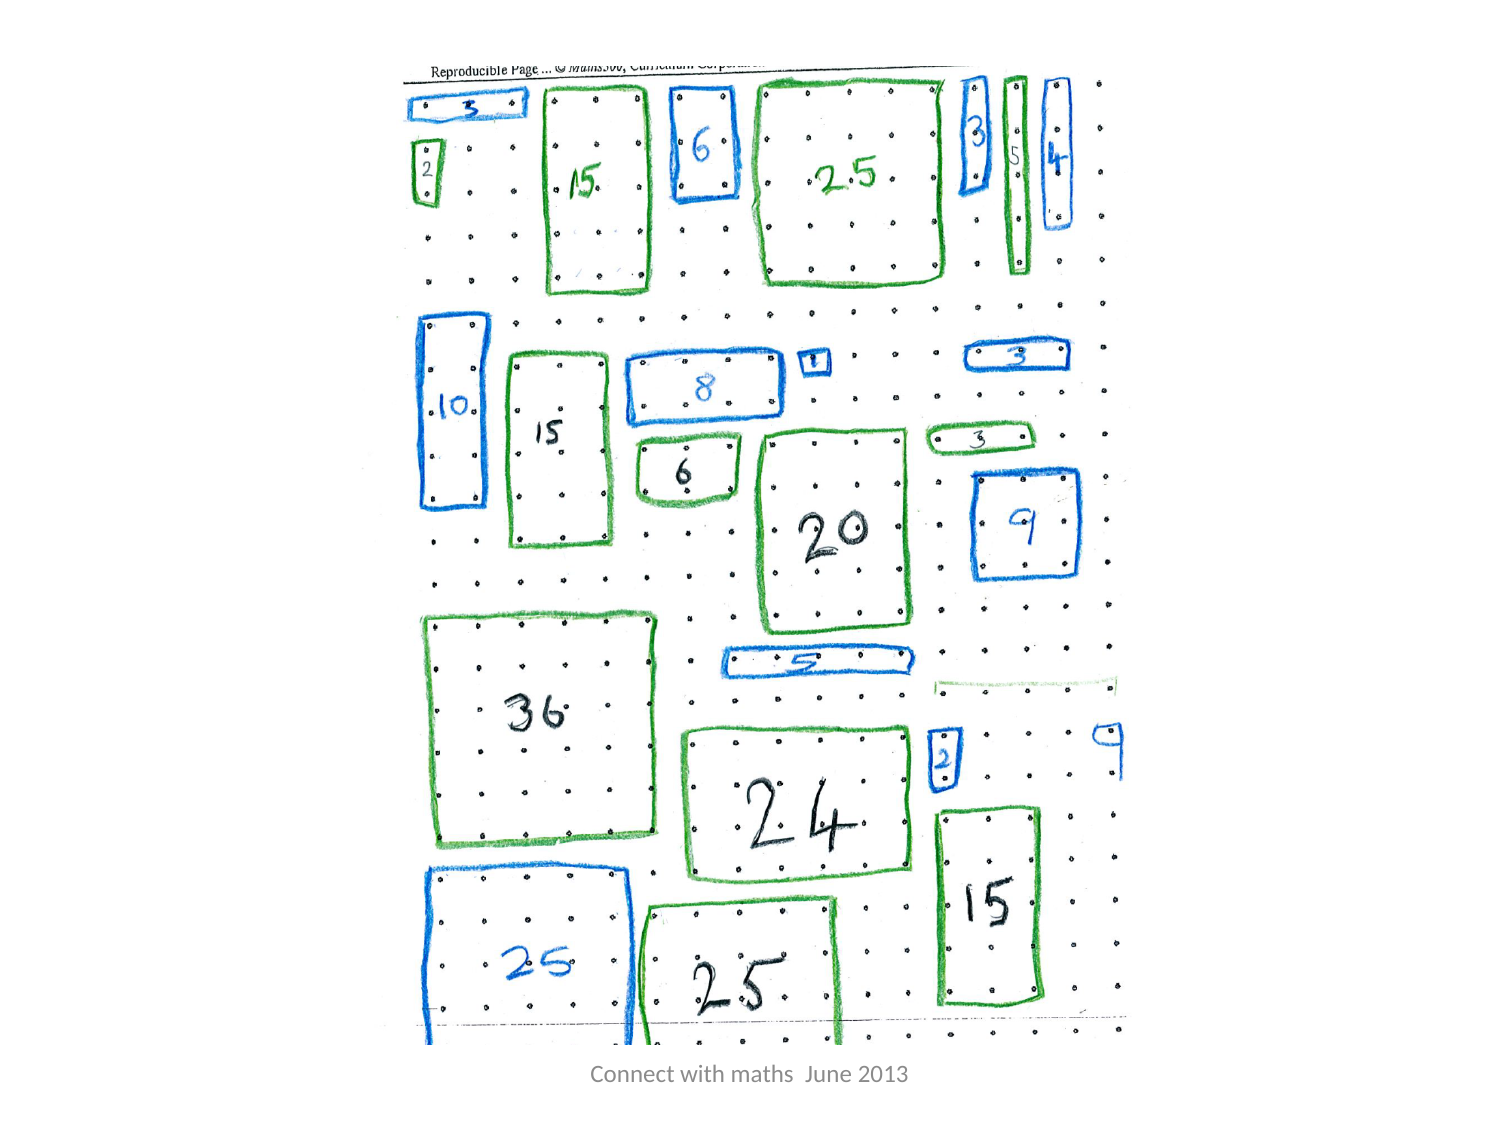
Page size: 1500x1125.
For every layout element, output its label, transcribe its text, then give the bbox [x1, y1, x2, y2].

footer Connect with maths June 2013 [512, 1052, 988, 1103]
picture [359, 66, 1132, 1045]
